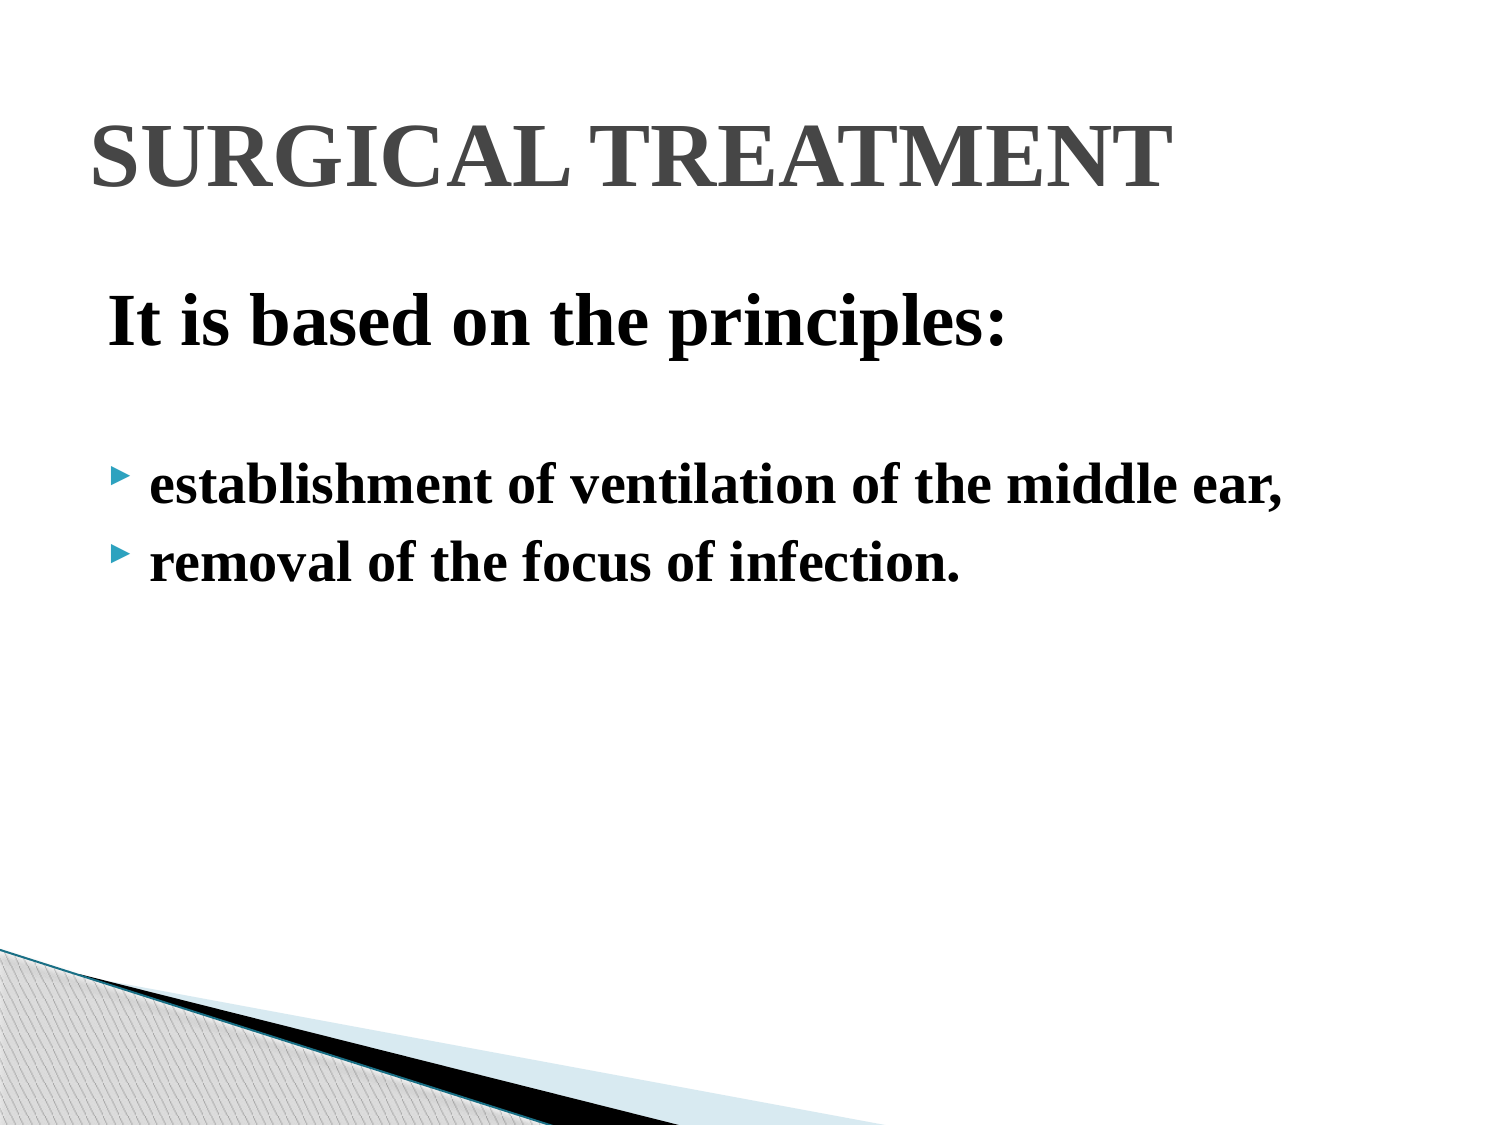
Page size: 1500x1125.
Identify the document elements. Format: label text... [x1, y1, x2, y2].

title SURGICAL TREATMENT [75, 37, 1425, 263]
list It is based on the principles: establishment of ventilation of the middle ear, removal of the focus of infection. [75, 263, 1425, 1088]
